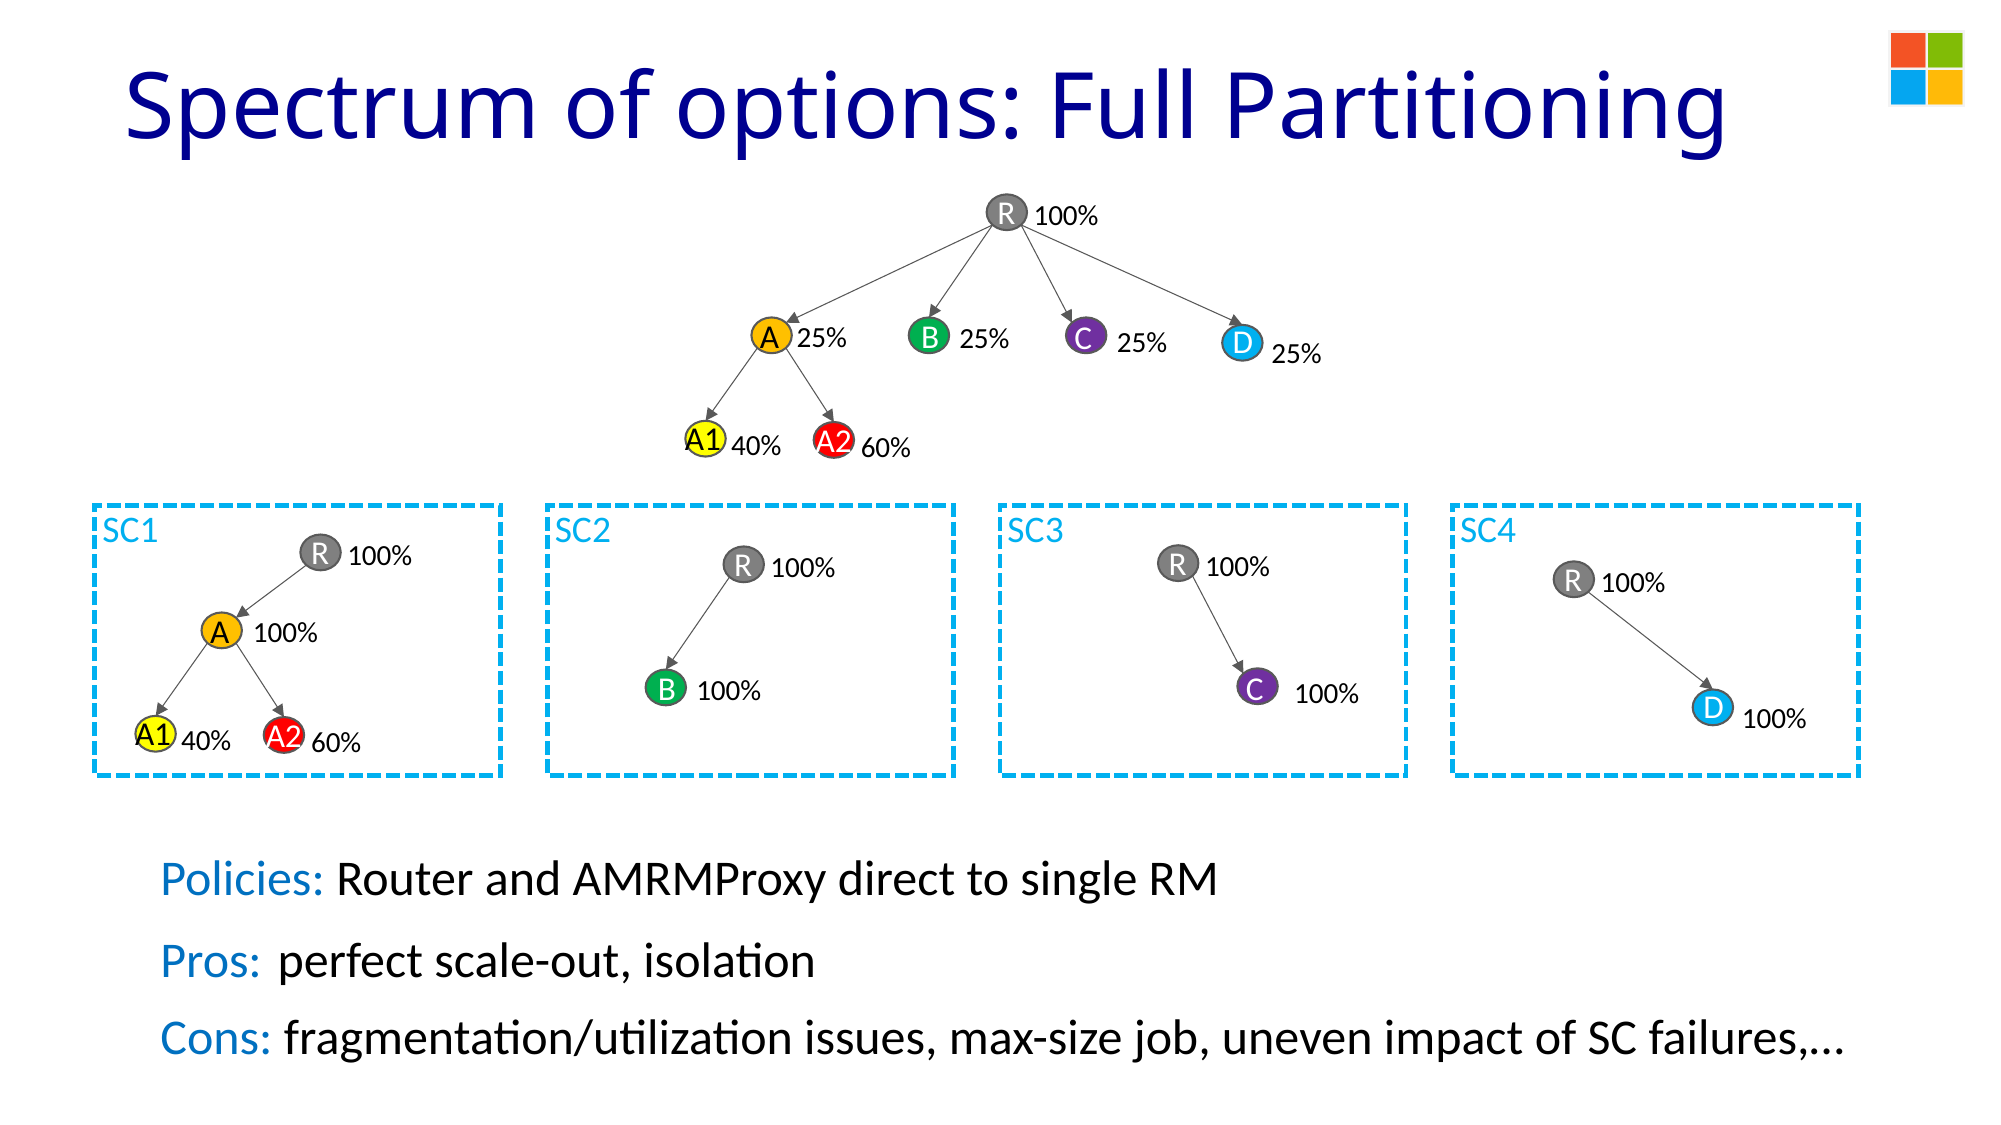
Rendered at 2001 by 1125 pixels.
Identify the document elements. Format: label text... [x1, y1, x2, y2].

text_box SC1 [87, 498, 174, 558]
text_box [94, 558, 502, 777]
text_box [120, 523, 540, 767]
text_box [174, 504, 502, 523]
text_box Policies: Router and AMRMProxy direct to single RM Pros: perfect scale-out, isolation Cons: fragmentation/utilization issues, max-size job, uneven impact of SC failures,… [145, 844, 1910, 1073]
title Spectrum of options: Full Partitioning [109, 0, 1835, 218]
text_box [670, 183, 1338, 471]
picture [1888, 30, 1965, 107]
text_box SC4 [1445, 498, 1532, 550]
text_box [1452, 504, 1860, 777]
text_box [992, 498, 1407, 550]
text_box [497, 535, 844, 716]
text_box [931, 534, 1376, 718]
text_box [992, 718, 1407, 776]
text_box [1230, 550, 1823, 743]
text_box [539, 498, 954, 776]
